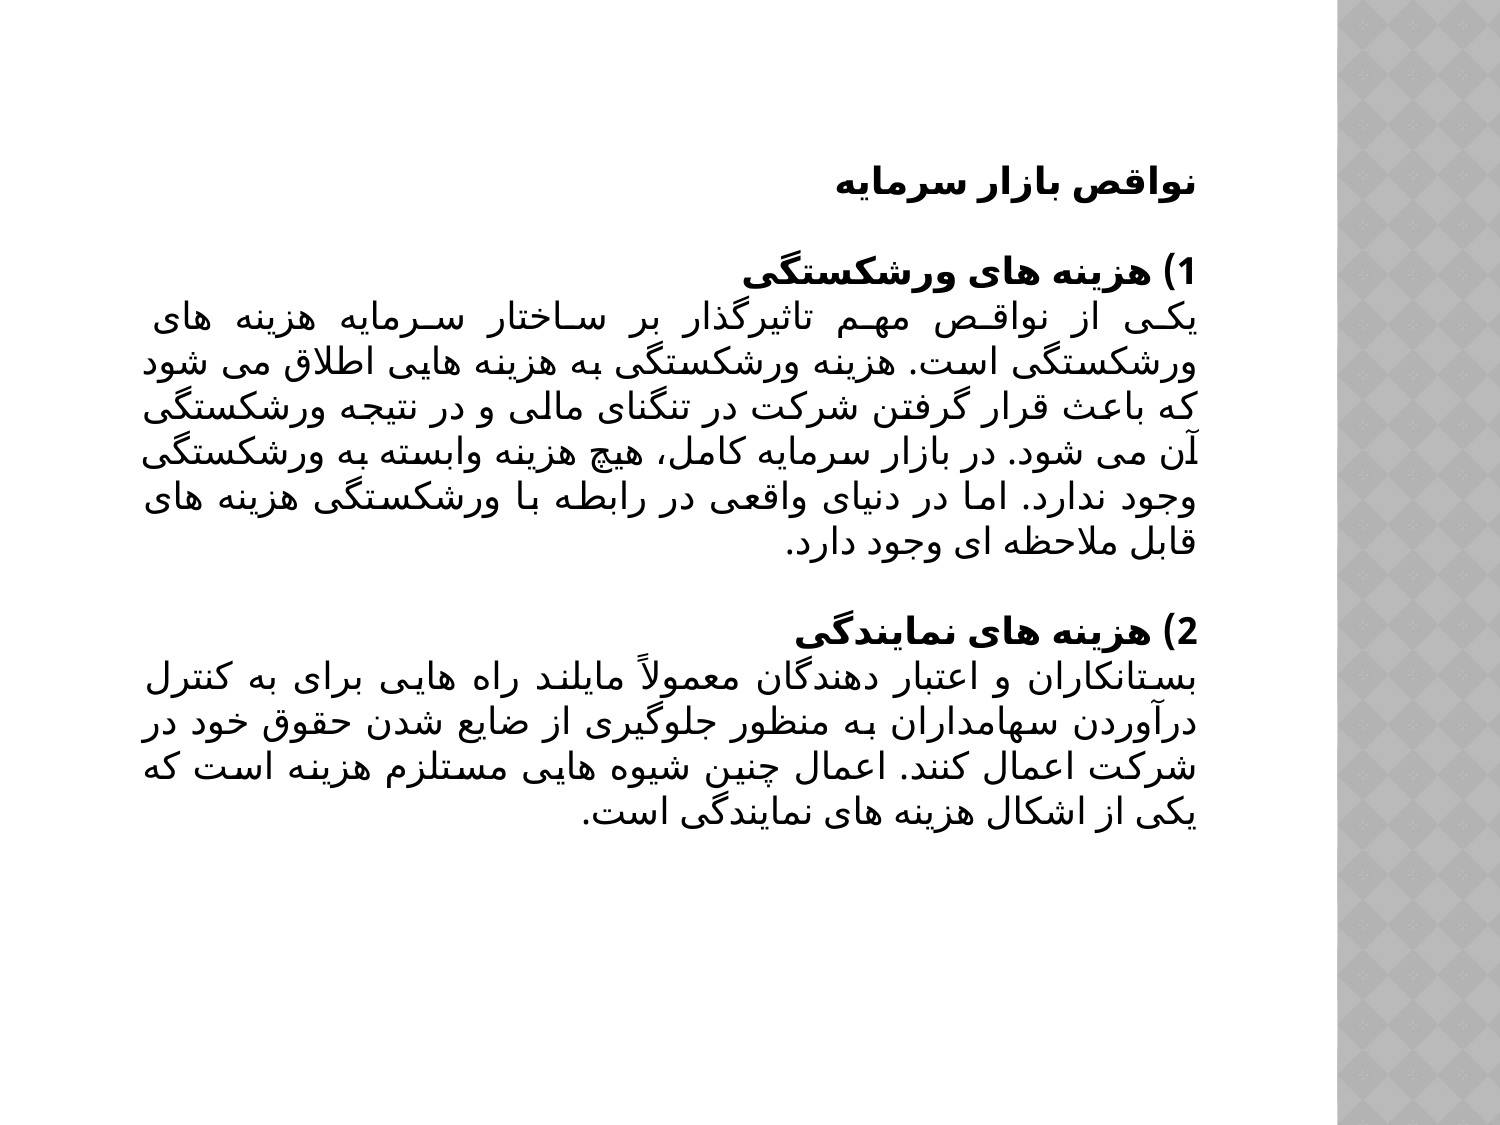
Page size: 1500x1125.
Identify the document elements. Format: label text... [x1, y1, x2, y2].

text_box نواقص بازار سرمایه 1) هزینه های ورشکستگی یکی از نواقص مهم تاثیرگذار بر ساختار سرمایه هزینه های ورشکستگی است. هزینه ورشکستگی به هزینه هایی اطلاق می شود که باعث قرار گرفتن شرکت در تنگنای مالی و در نتیجه ورشکستگی آن می شود. در بازار سرمایه کامل، هیچ هزینه وابسته به ورشکستگی وجود ندارد. اما در دنیای واقعی در رابطه با ورشکستگی هزینه های قابل ملاحظه ای وجود دارد. 2) هزینه های نمایندگی بستانکاران و اعتبار دهندگان معمولاً مایلند راه هایی برای به کنترل درآوردن سهامداران به منظور جلوگیری از ضایع شدن حقوق خود در شرکت اعمال کنند. اعمال چنین شیوه هایی مستلزم هزینه است که یکی از اشکال هزینه های نمایندگی است. [125, 149, 1213, 885]
